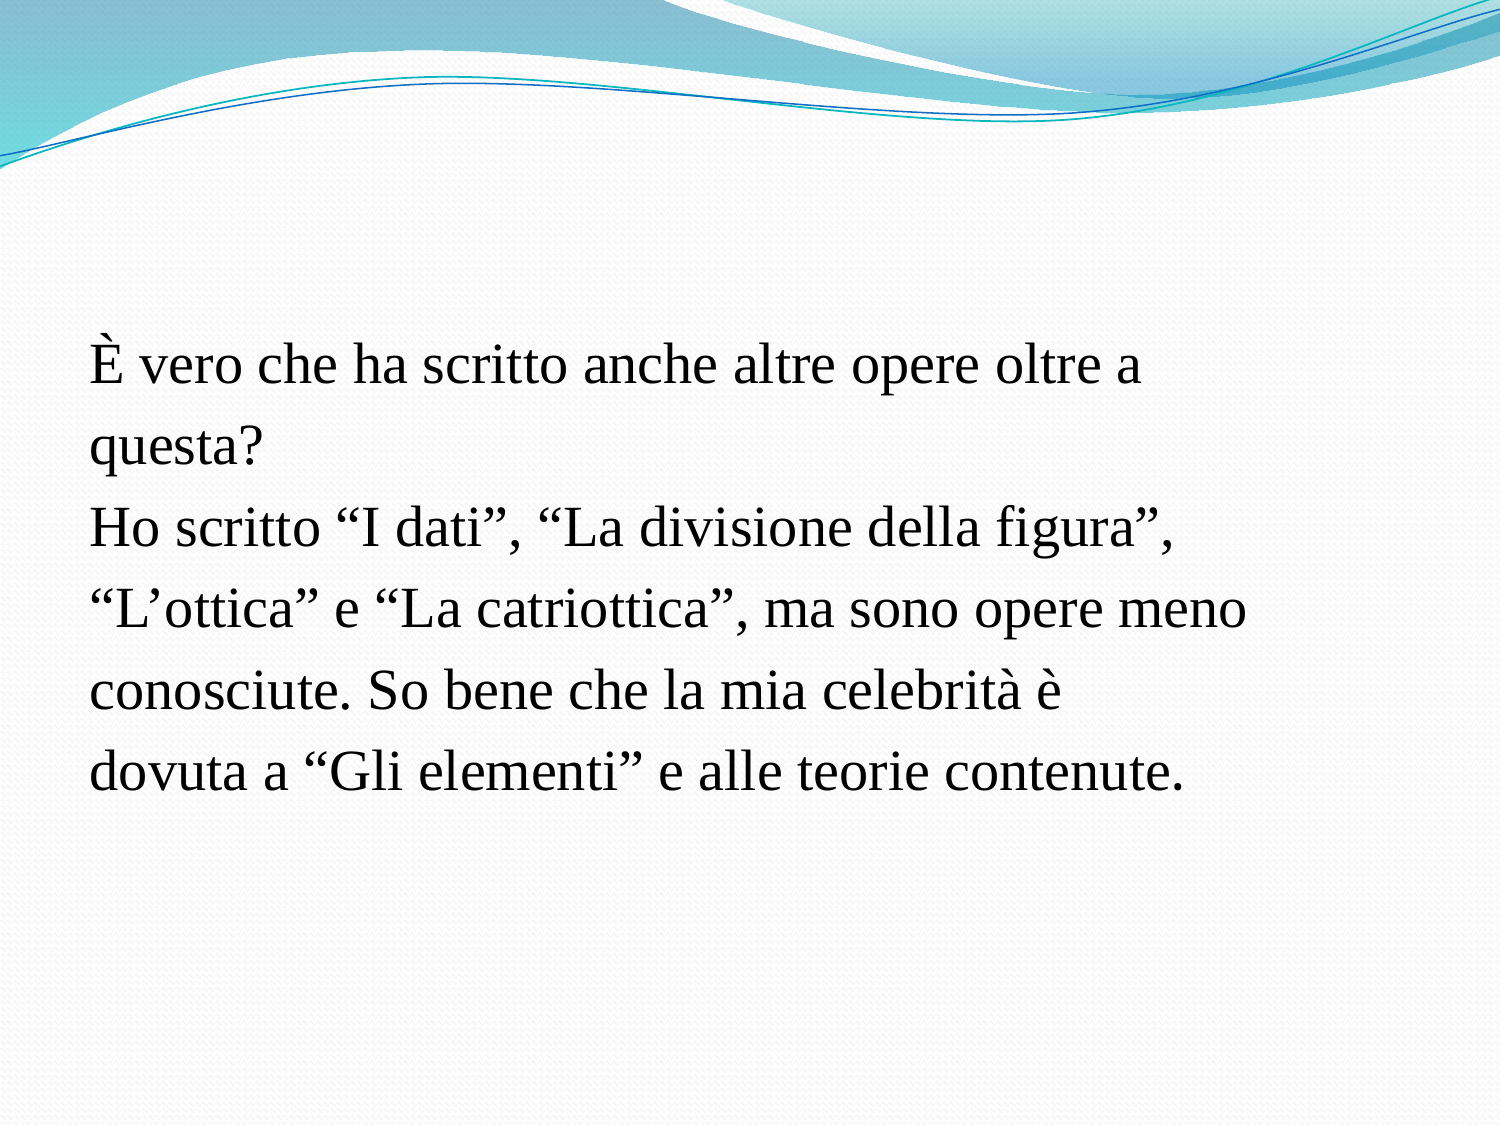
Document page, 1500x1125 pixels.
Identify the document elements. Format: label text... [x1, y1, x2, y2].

list È vero che ha scritto anche altre opere oltre a questa? Ho scritto “I dati”, “La divisione della figura”, “L’ottica” e “La catriottica”, ma sono opere meno conosciute. So bene che la mia celebrità è dovuta a “Gli elementi” e alle teorie contenute. [75, 317, 1425, 1038]
